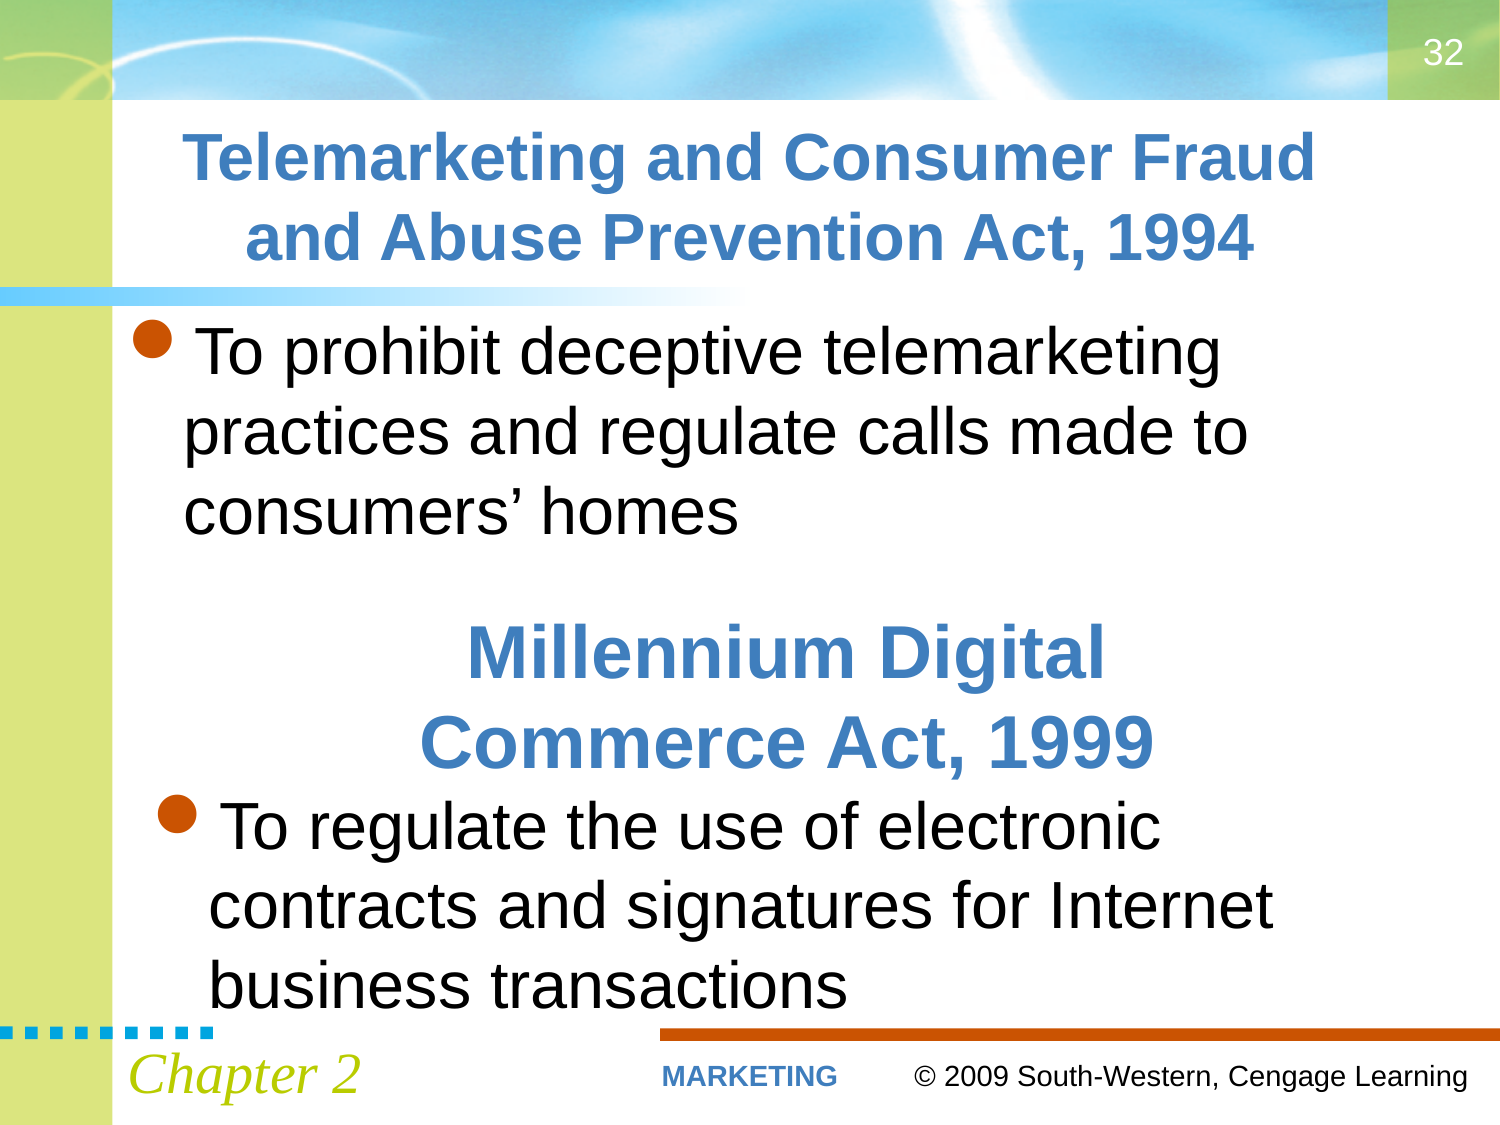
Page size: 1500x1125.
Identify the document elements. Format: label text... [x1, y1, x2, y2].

text_box To regulate the use of electronic contracts and signatures for Internet business transactions [137, 774, 1413, 988]
list To prohibit deceptive telemarketing practices and regulate calls made to consumers’ homes [112, 299, 1388, 1001]
slide_number 32 [1387, 0, 1500, 101]
footer Chapter 2 [112, 1012, 638, 1113]
text_box Millennium Digital Commerce Act, 1999 [149, 600, 1425, 788]
title Telemarketing and Consumer Fraud and Abuse Prevention Act, 1994 [112, 99, 1388, 288]
